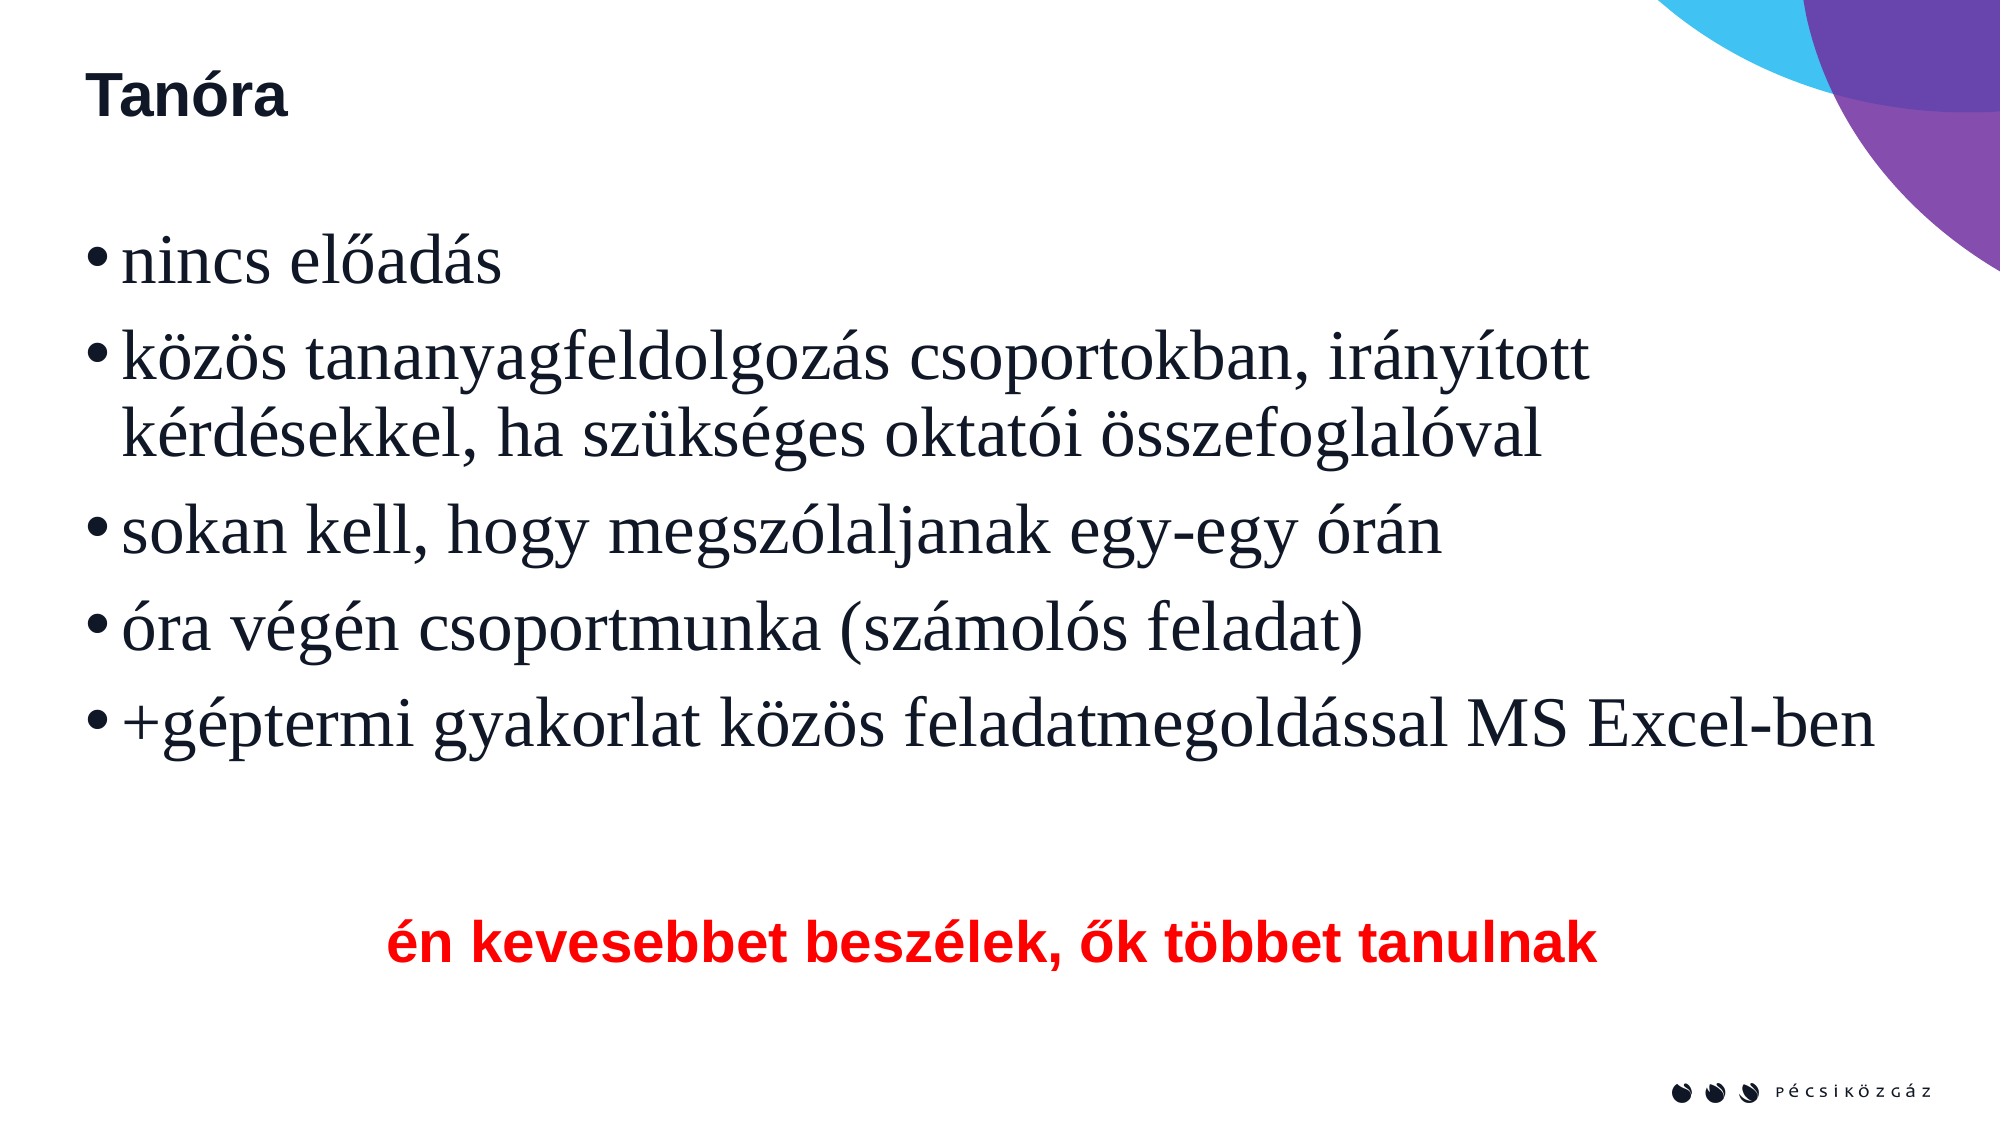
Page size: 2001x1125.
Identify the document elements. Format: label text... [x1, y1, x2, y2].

title Tanóra [70, 54, 1863, 138]
picture [1672, 1083, 1930, 1103]
text_box én kevesebbet beszélek, ők többet tanulnak [324, 903, 1675, 987]
list nincs előadás közös tananyagfeldolgozás csoportokban, irányított kérdésekkel, ha szükséges oktatói összefoglalóval sokan kell, hogy megszólaljanak egy-egy órán óra végén csoportmunka (számolós feladat) +géptermi gyakorlat közös feladatmegoldással MS Excel-ben [70, 214, 1930, 846]
